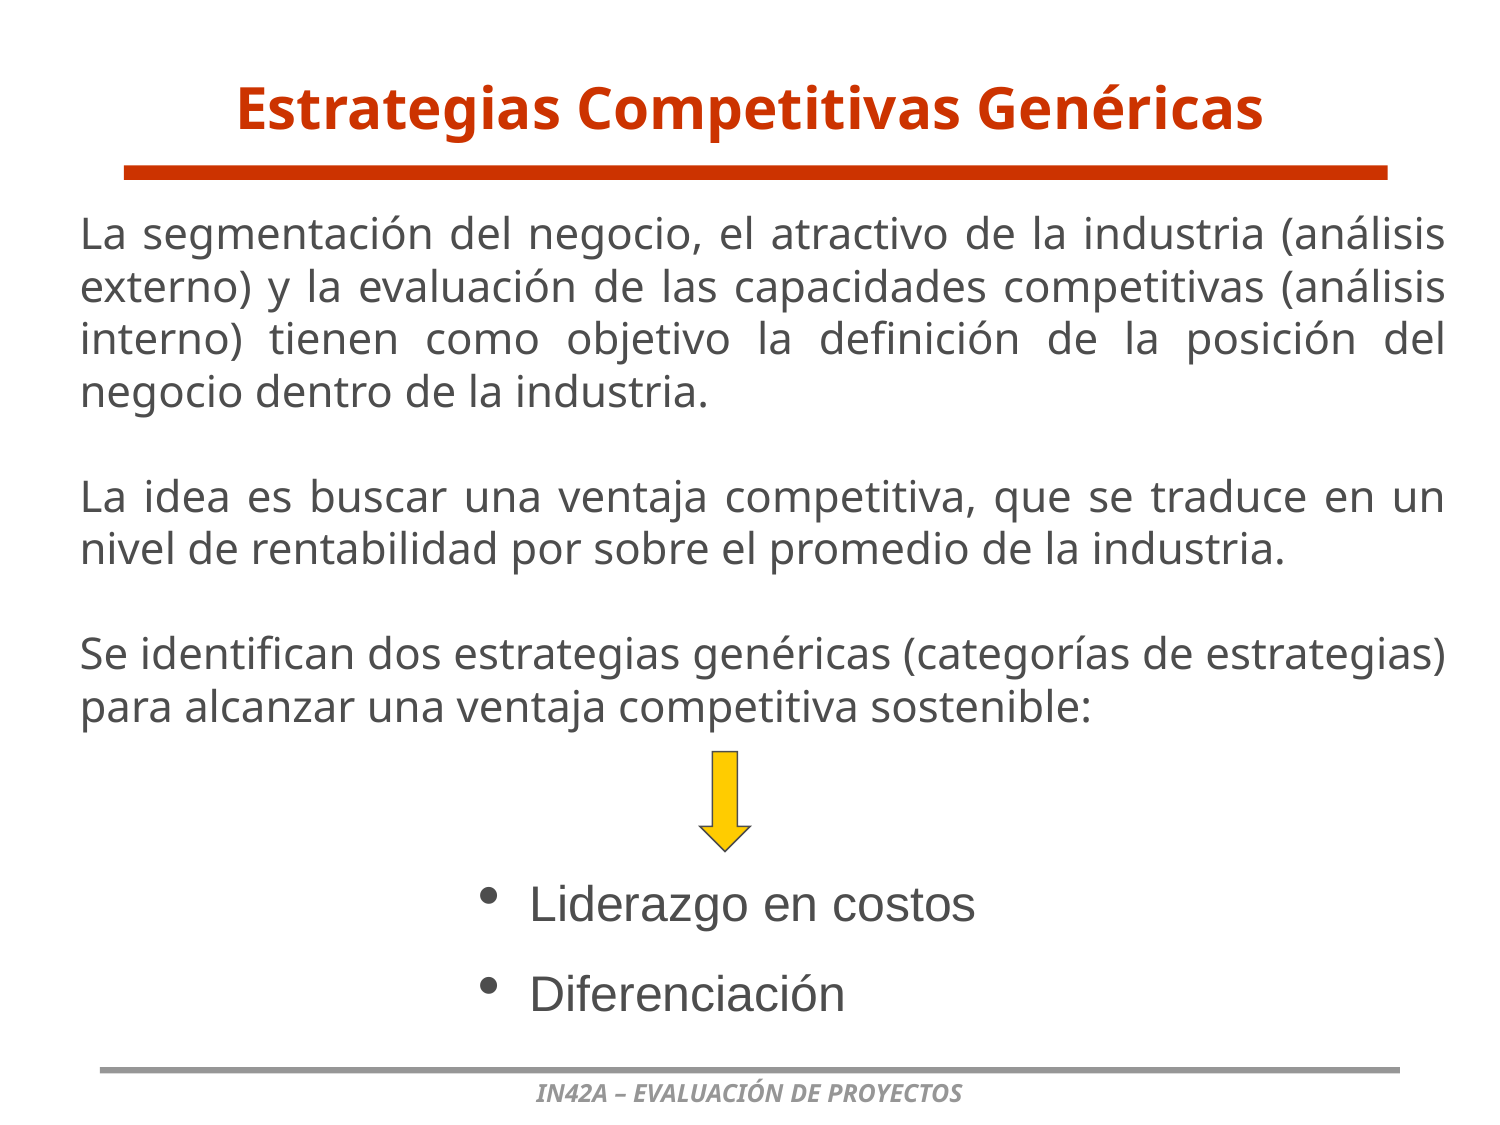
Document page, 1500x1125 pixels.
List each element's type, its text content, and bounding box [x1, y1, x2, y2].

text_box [471, 751, 987, 1036]
text_box La segmentación del negocio, el atractivo de la industria (análisis externo) y la evaluación de las capacidades competitivas (análisis interno) tienen como objetivo la definición de la posición del negocio dentro de la industria. La idea es buscar una ventaja competitiva, que se traduce en un nivel de rentabilidad por sobre el promedio de la industria. Se identifican dos estrategias genéricas (categorías de estrategias) para alcanzar una ventaja competitiva sostenible: [49, 198, 1463, 823]
text_box Estrategias Competitivas Genéricas [112, 30, 1388, 149]
footer IN42A – EVALUACIÓN DE PROYECTOS [100, 1070, 1400, 1103]
